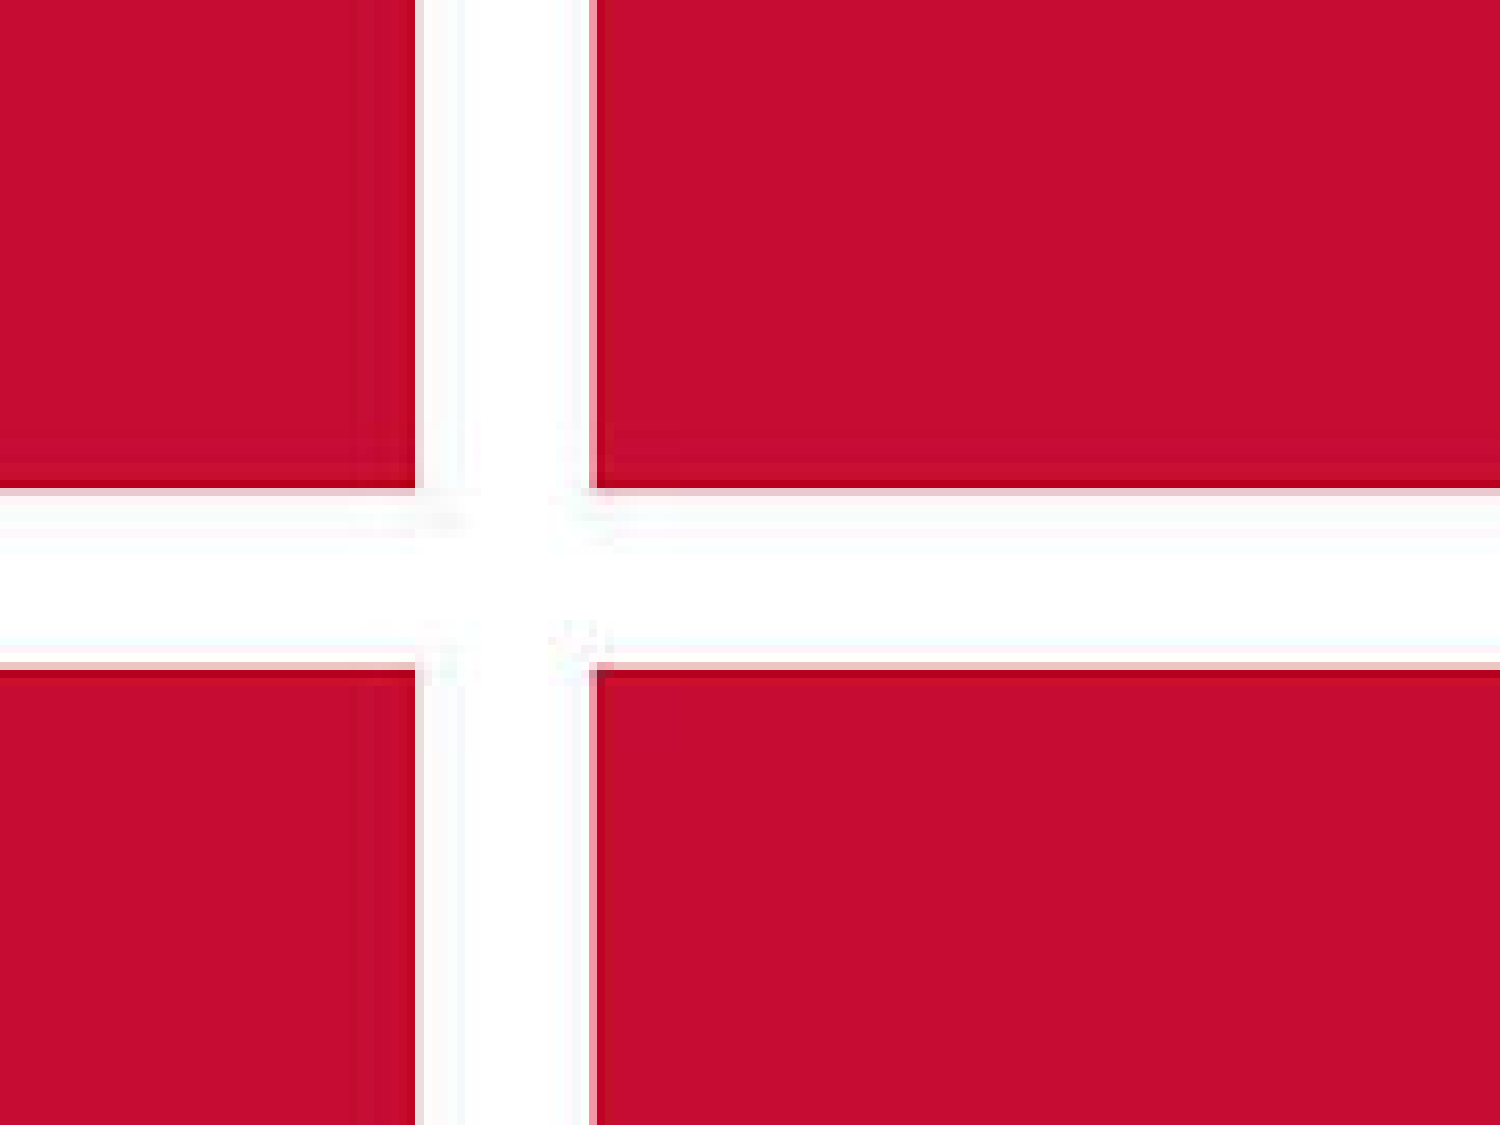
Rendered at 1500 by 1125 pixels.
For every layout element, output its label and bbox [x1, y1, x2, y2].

list [0, 0, 1500, 1125]
